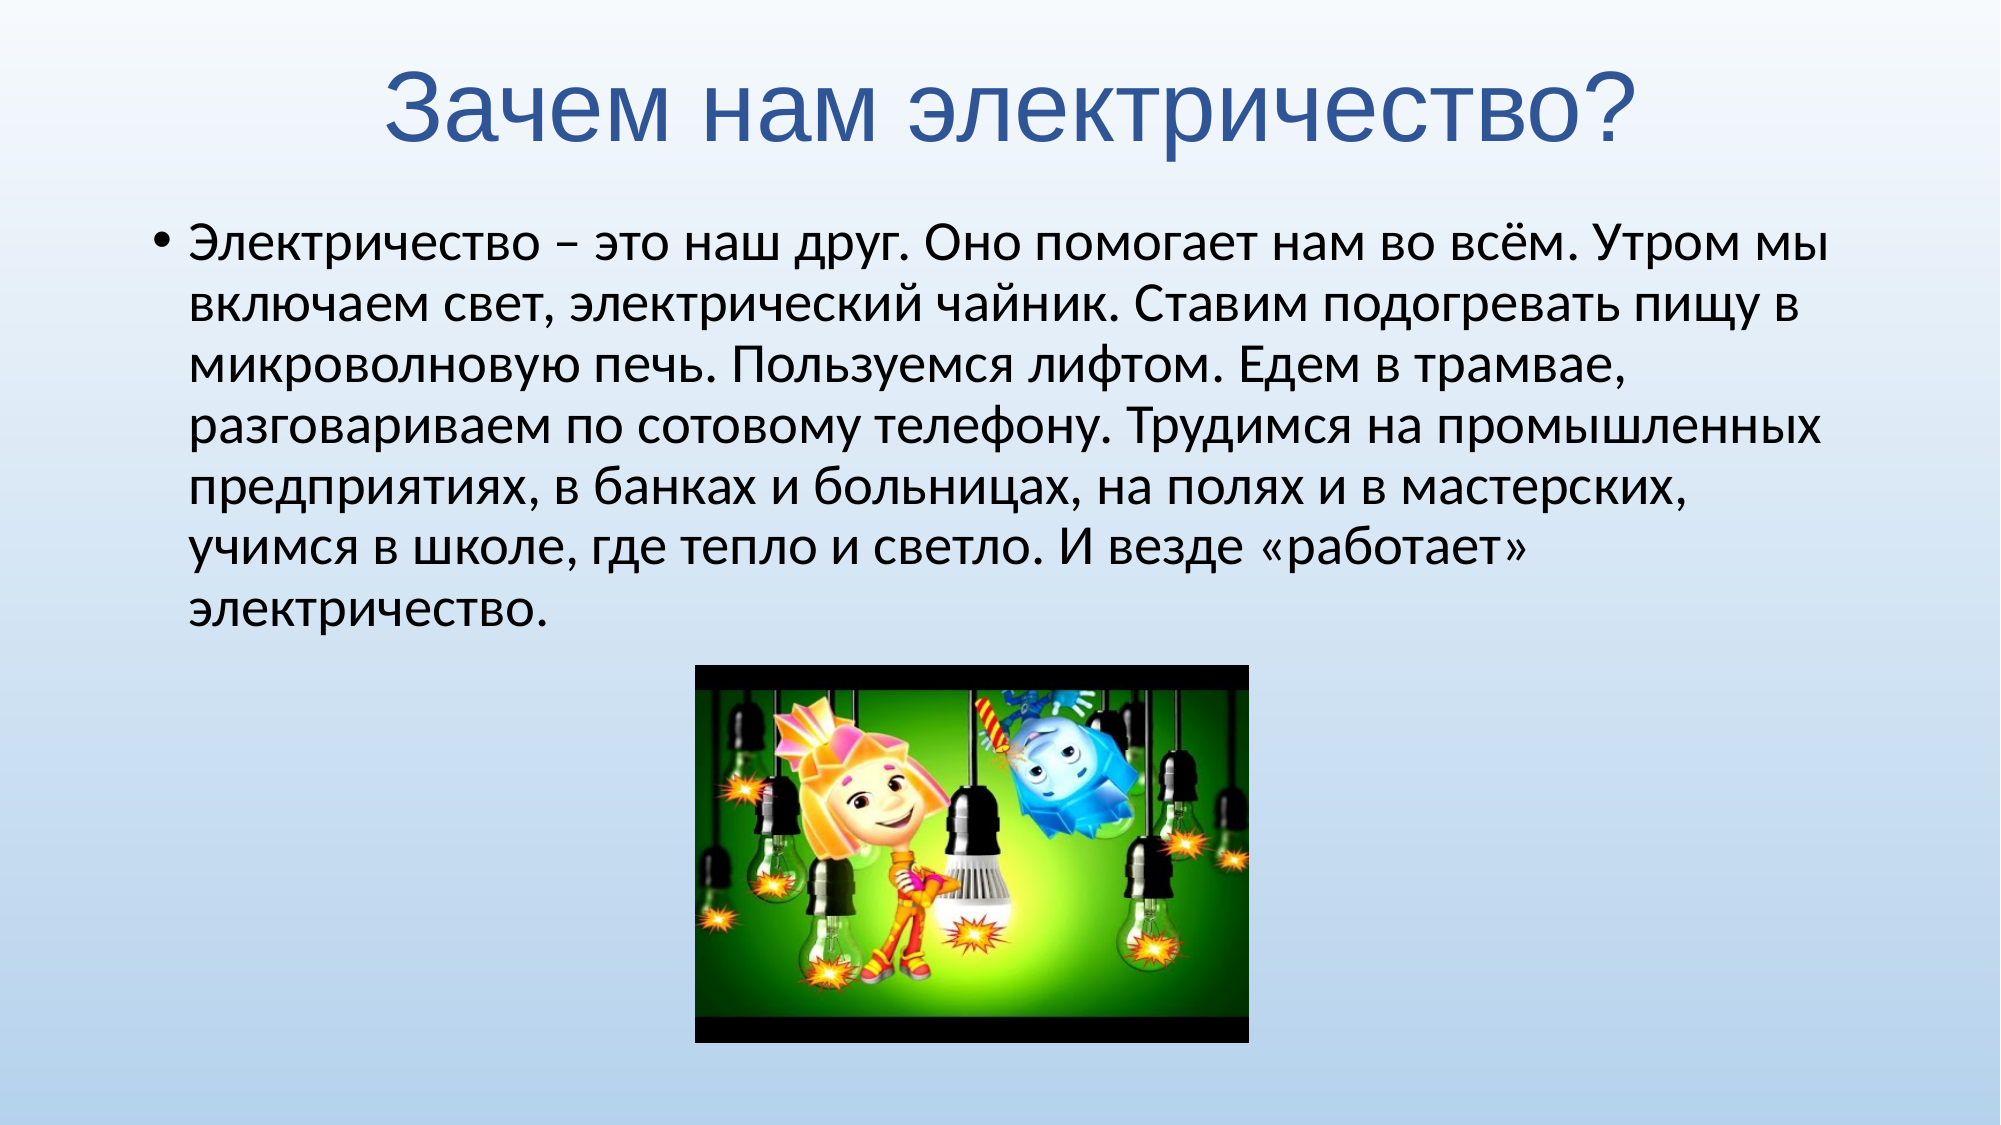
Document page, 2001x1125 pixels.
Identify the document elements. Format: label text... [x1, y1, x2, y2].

title Зачем нам электричество? [148, 0, 1874, 218]
list Электричество – это наш друг. Оно помогает нам во всём. Утром мы включаем свет, электрический чайник. Ставим подогревать пищу в микроволновую печь. Пользуемся лифтом. Едем в трамвае, разговариваем по сотовому телефону. Трудимся на промышленных предприятиях, в банках и больницах, на полях и в мастерских, учимся в школе, где тепло и светло. И везде «работает» электричество. [137, 204, 1863, 650]
picture [695, 665, 1249, 1043]
